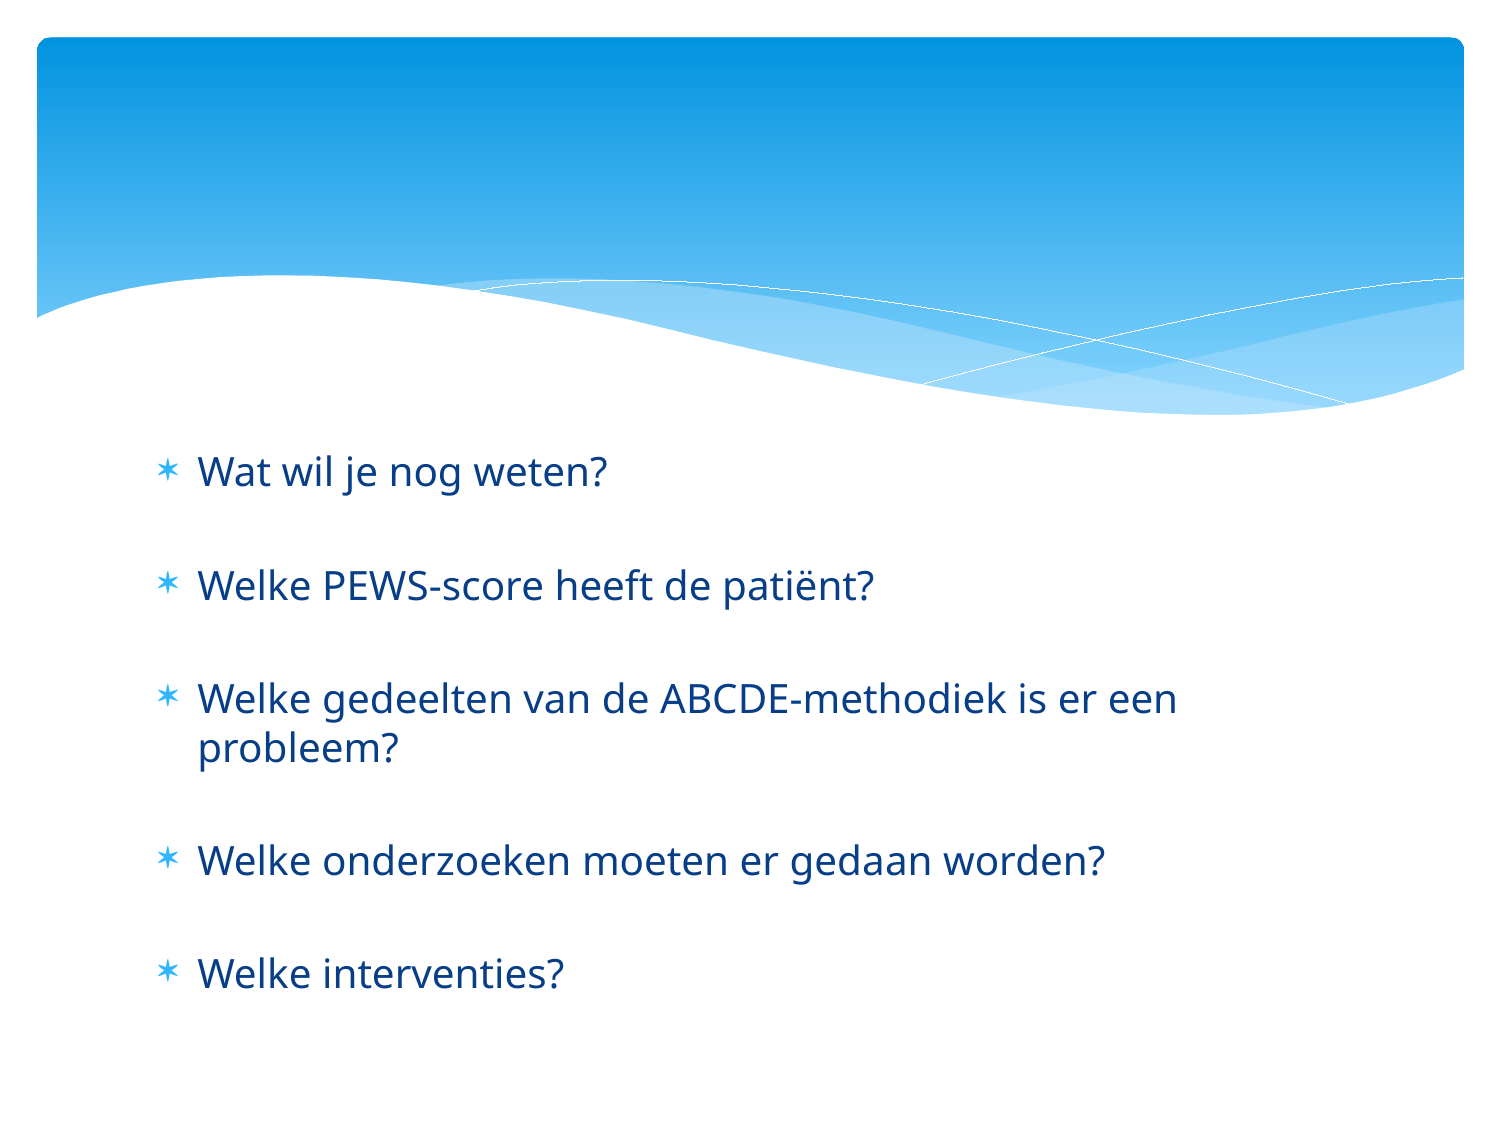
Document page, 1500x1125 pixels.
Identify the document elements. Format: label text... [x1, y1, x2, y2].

list Wat wil je nog weten? Welke PEWS-score heeft de patiënt? Welke gedeelten van de ABCDE-methodiek is er een probleem? Welke onderzoeken moeten er gedaan worden? Welke interventies? [143, 438, 1359, 1005]
